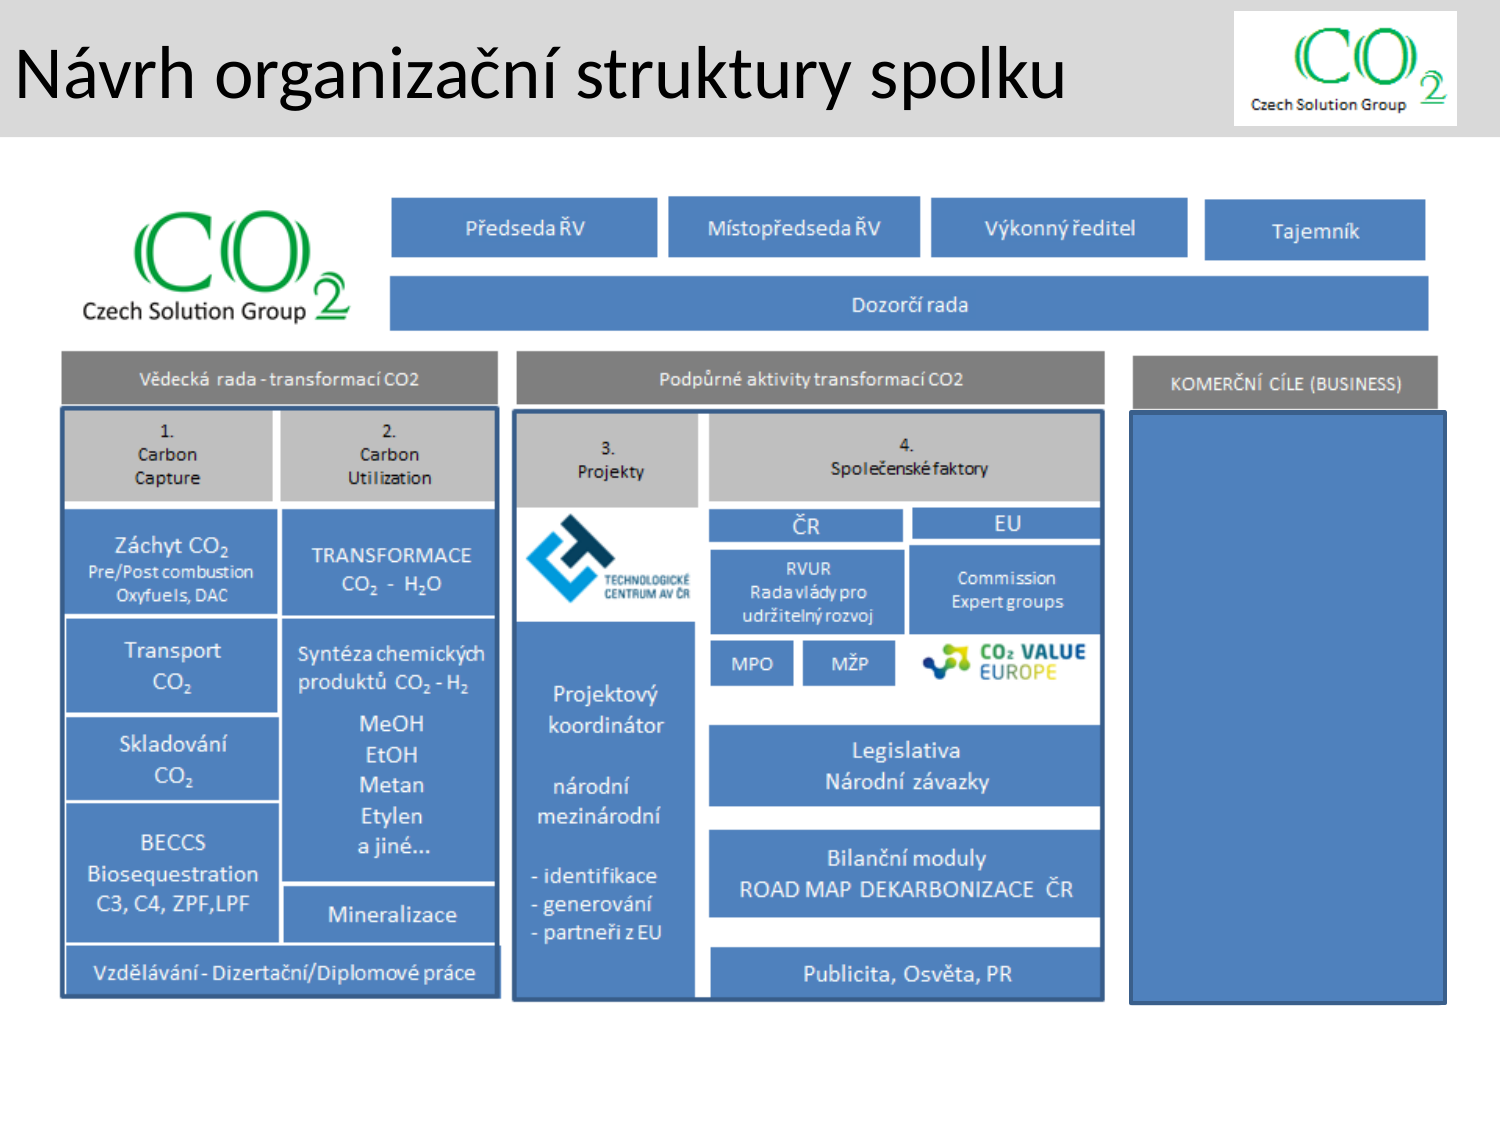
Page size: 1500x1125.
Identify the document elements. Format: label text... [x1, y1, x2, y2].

picture [1234, 11, 1457, 126]
text_box Návrh organizační struktury spolku [0, 0, 1500, 139]
picture [54, 184, 1446, 1010]
